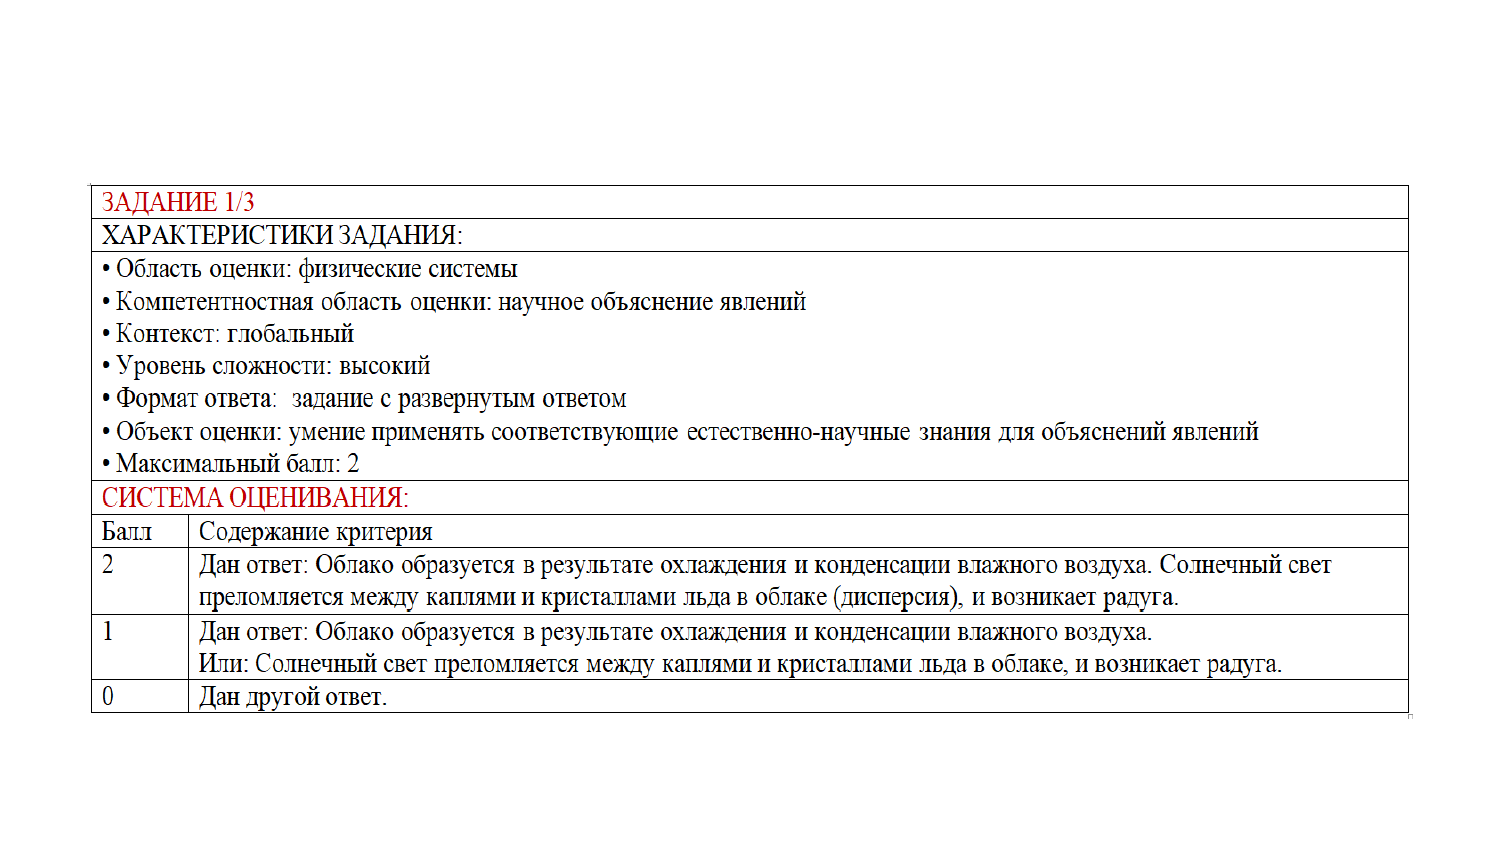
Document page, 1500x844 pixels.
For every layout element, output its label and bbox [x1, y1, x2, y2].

picture [87, 183, 1413, 719]
